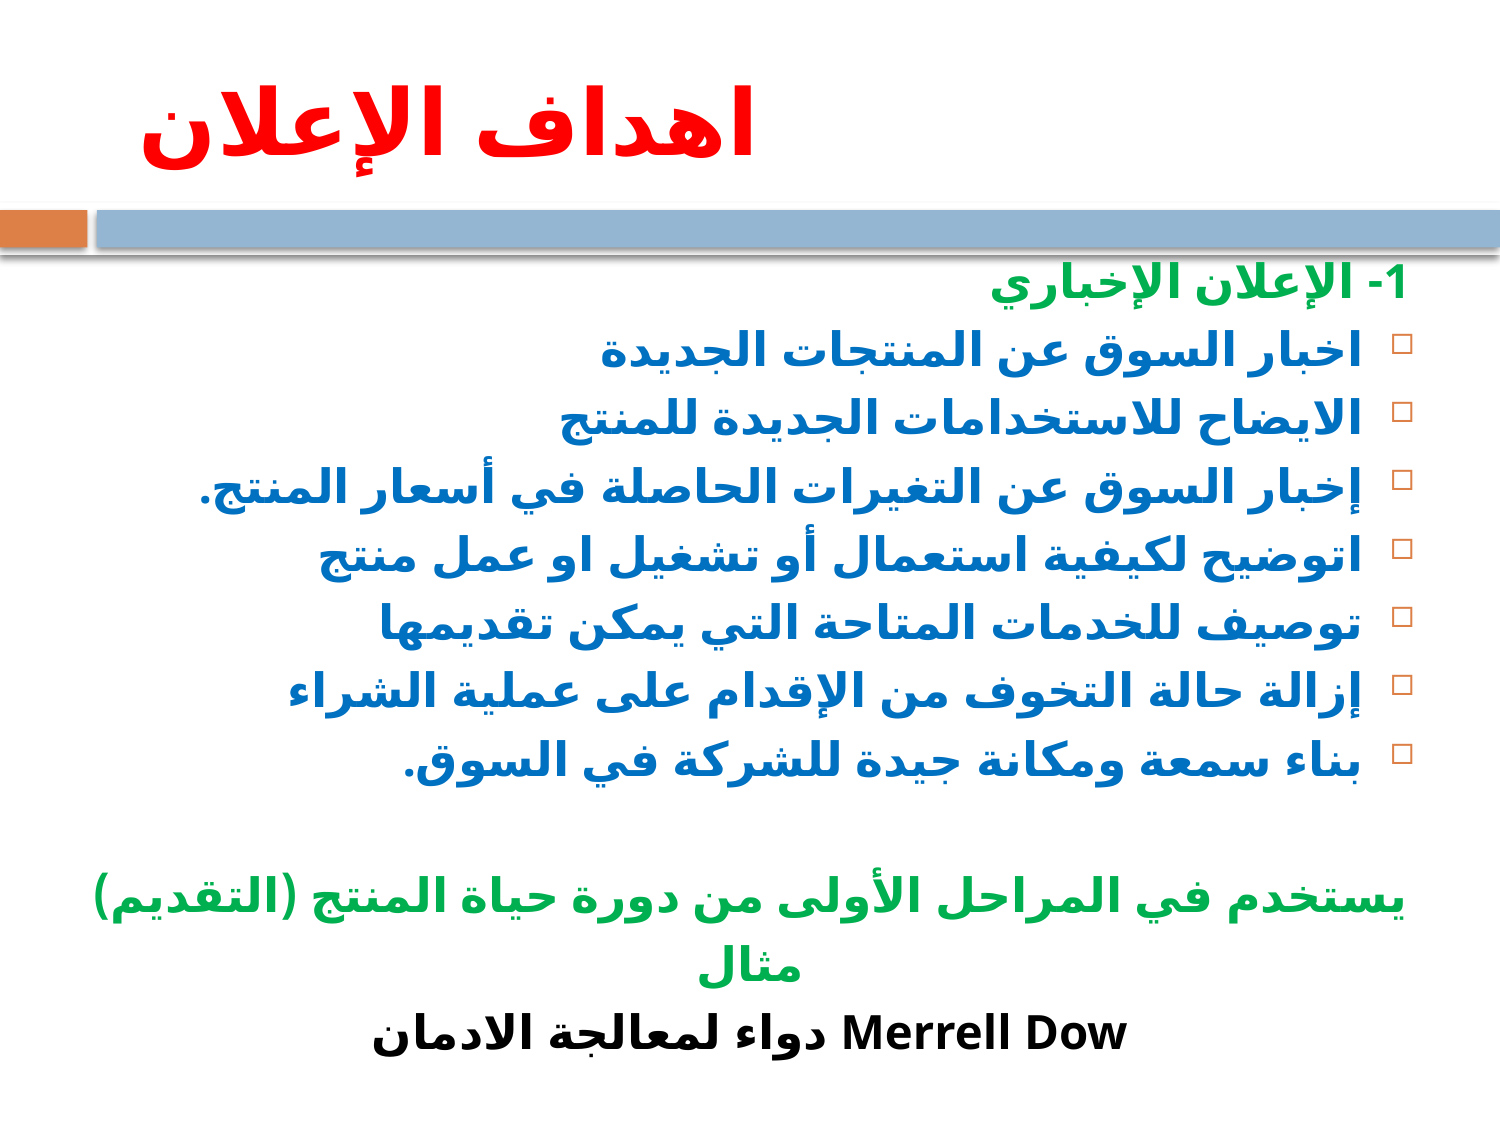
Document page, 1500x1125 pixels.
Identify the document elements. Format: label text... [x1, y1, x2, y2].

title اهداف الإعلان [100, 37, 1438, 200]
list 1- الإعلان الإخباري اخبار السوق عن المنتجات الجديدة الايضاح للاستخدامات الجديدة للمنتج إخبار السوق عن التغيرات الحاصلة في أسعار المنتج. اتوضيح لكيفية استعمال أو تشغيل او عمل منتج توصيف للخدمات المتاحة التي يمكن تقديمها إزالة حالة التخوف من الإقدام على عملية الشراء بناء سمعة ومكانة جيدة للشركة في السوق. يستخدم في المراحل الأولى من دورة حياة المنتج (التقديم) مثال Merrell Dow دواء لمعالجة الادمان [75, 243, 1425, 1094]
